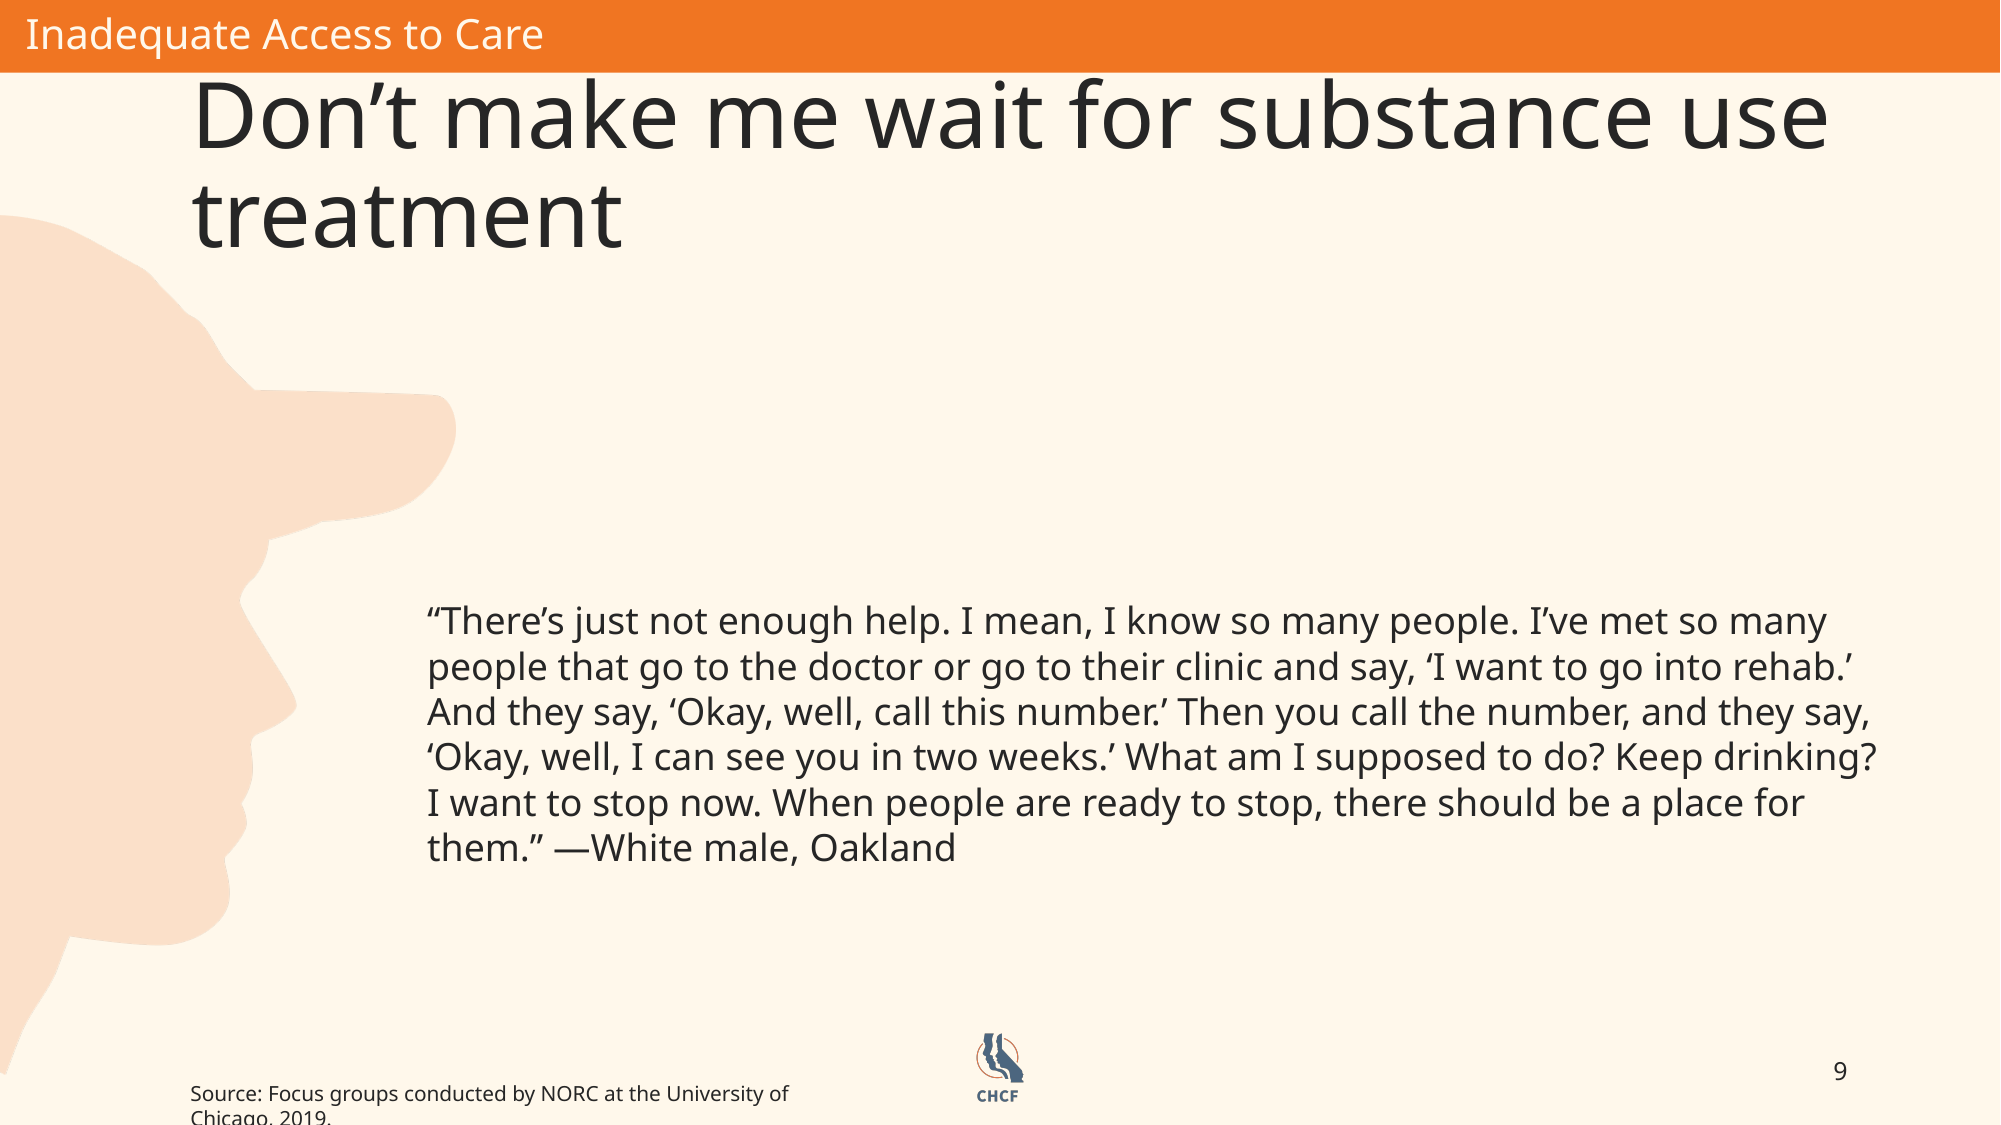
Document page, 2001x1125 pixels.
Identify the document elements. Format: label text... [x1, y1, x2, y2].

slide_number 9 [1412, 1042, 1863, 1103]
picture [951, 1009, 1049, 1125]
title Don’t make me wait for substance use treatment [175, 73, 1863, 278]
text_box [0, 0, 2000, 73]
picture [0, 215, 456, 1075]
text_box Source: Focus groups conducted by NORC at the University of Chicago, 2019. [175, 1072, 849, 1125]
text_box “There’s just not enough help. I mean, I know so many people. I’ve met so many people that go to the doctor or go to their clinic and say, ‘I want to go into rehab.’ And they say, ‘Okay, well, call this number.’ Then you call the number, and they say, ‘Okay, well, I can see you in two weeks.’ What am I supposed to do? Keep drinking? I want to stop now. When people are ready to stop, there should be a place for them.” —White male, Oakland [412, 589, 1899, 868]
